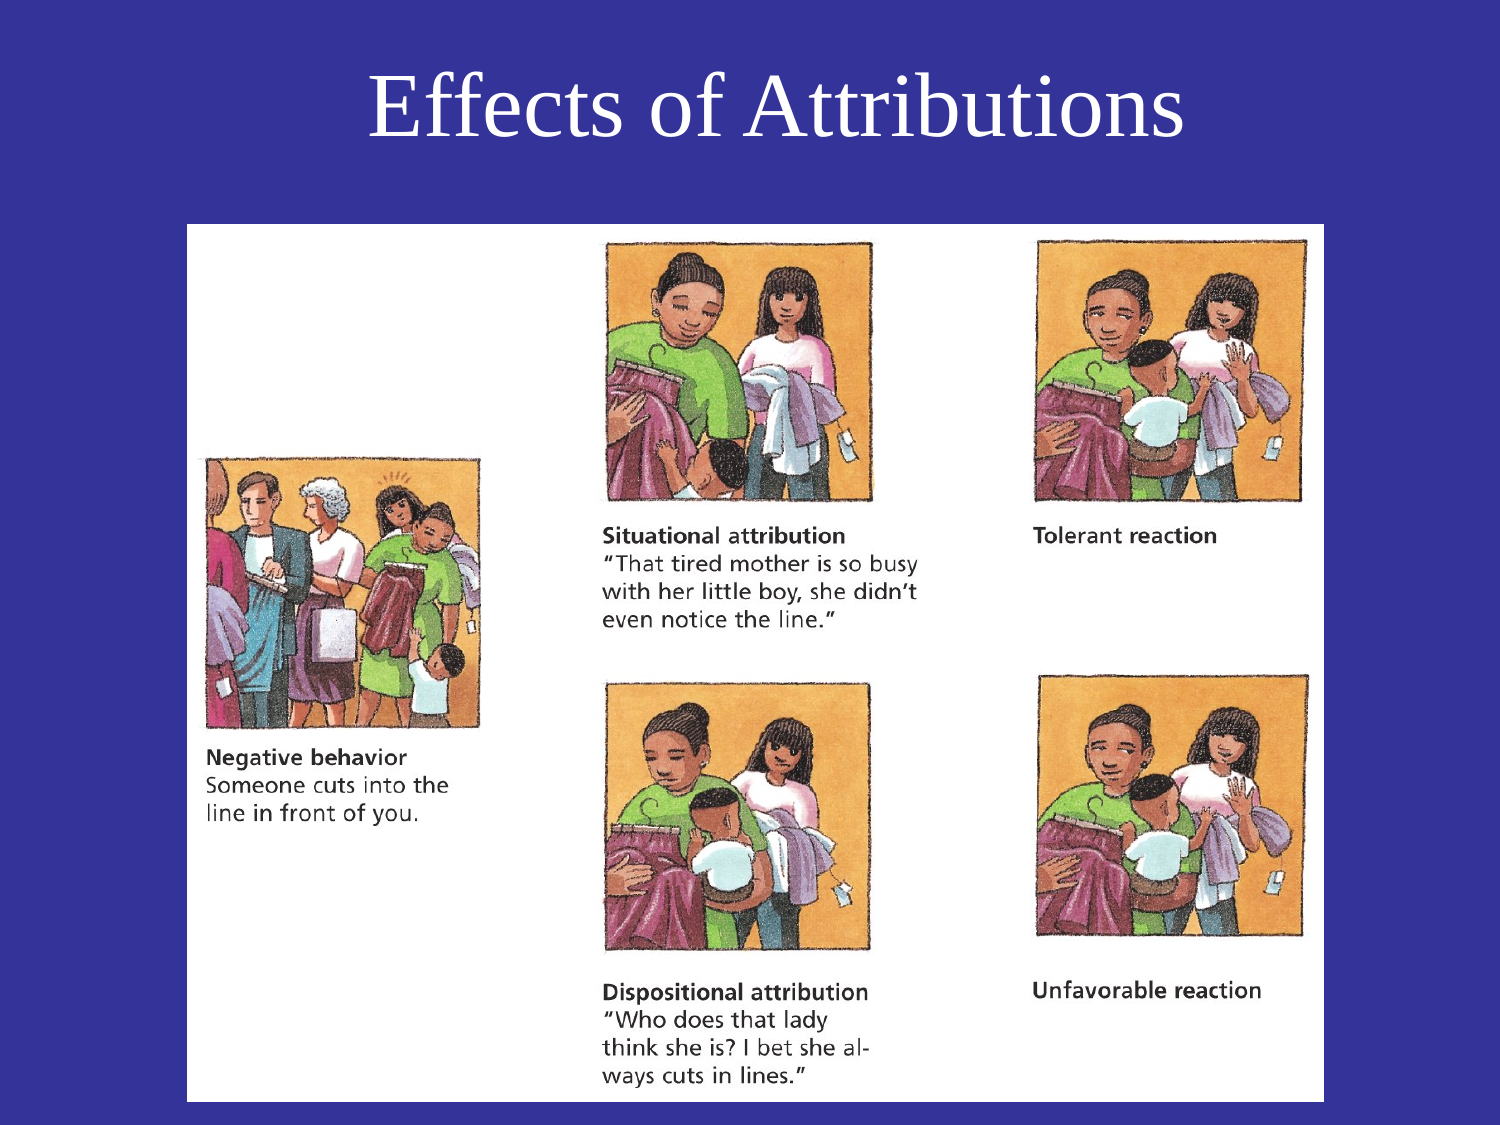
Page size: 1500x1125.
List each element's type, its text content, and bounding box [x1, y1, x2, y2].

picture [187, 224, 1324, 1102]
text_box Effects of Attributions [352, 37, 1203, 163]
